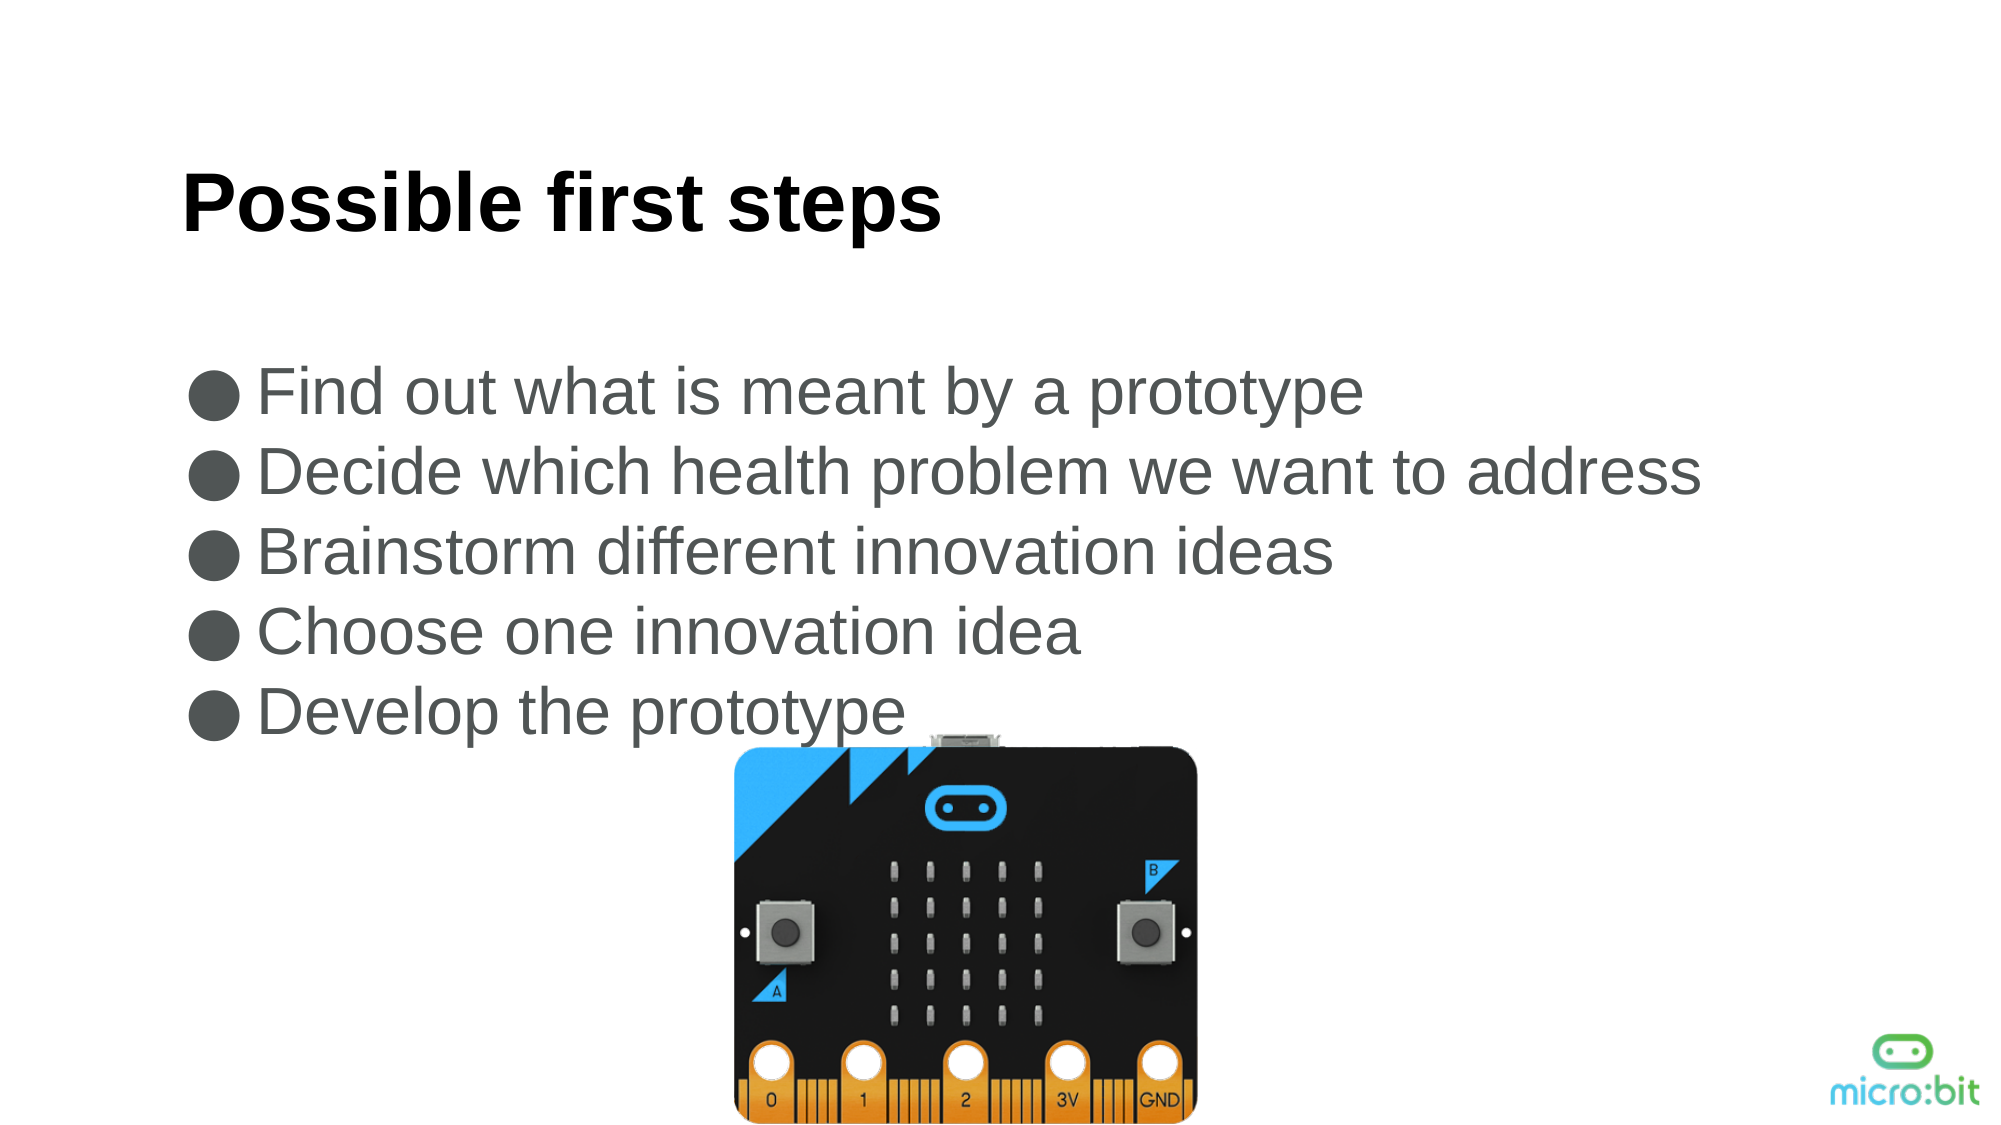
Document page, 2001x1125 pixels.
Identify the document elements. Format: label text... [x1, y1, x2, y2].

text_box Possible first steps Find out what is meant by a prototype Decide which health problem we want to address Brainstorm different innovation ideas Choose one innovation idea Develop the prototype [166, 60, 1918, 884]
picture [1830, 1029, 1980, 1106]
picture [734, 732, 1200, 1125]
